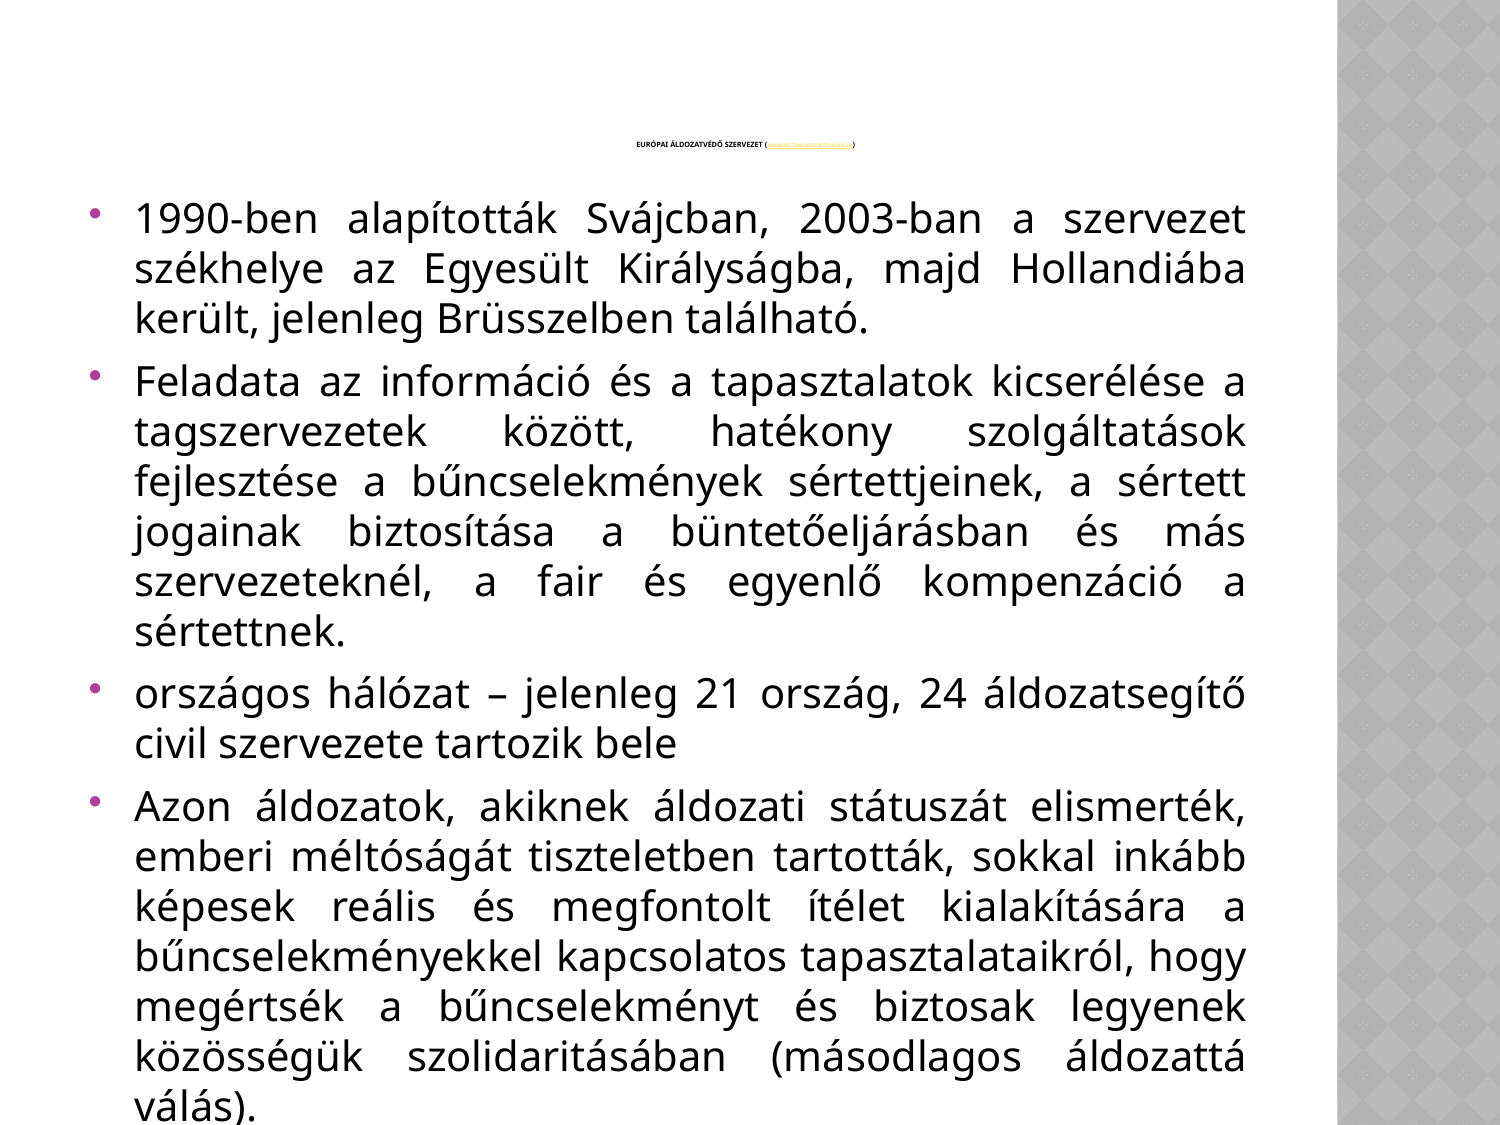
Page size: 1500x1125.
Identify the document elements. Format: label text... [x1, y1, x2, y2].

list 1990-ben alapították Svájcban, 2003-ban a szervezet székhelye az Egyesült Királyságba, majd Hollandiába került, jelenleg Brüsszelben található. Feladata az információ és a tapasztalatok kicserélése a tagszervezetek között, hatékony szolgáltatások fejlesztése a bűncselekmények sértettjeinek, a sértett jogainak biztosítása a büntetőeljárásban és más szervezeteknél, a fair és egyenlő kompenzáció a sértettnek. országos hálózat – jelenleg 21 ország, 24 áldozatsegítő civil szervezete tartozik bele Azon áldozatok, akiknek áldozati státuszát elismerték, emberi méltóságát tiszteletben tartották, sokkal inkább képesek reális és megfontolt ítélet kialakítására a bűncselekményekkel kapcsolatos tapasztalataikról, hogy megértsék a bűncselekményt és biztosak legyenek közösségük szolidaritásában (másodlagos áldozattá válás). [74, 184, 1263, 1060]
title Európai Áldozatvédő szervezet (www.victimsupporteurope.eu) [151, 30, 1339, 149]
